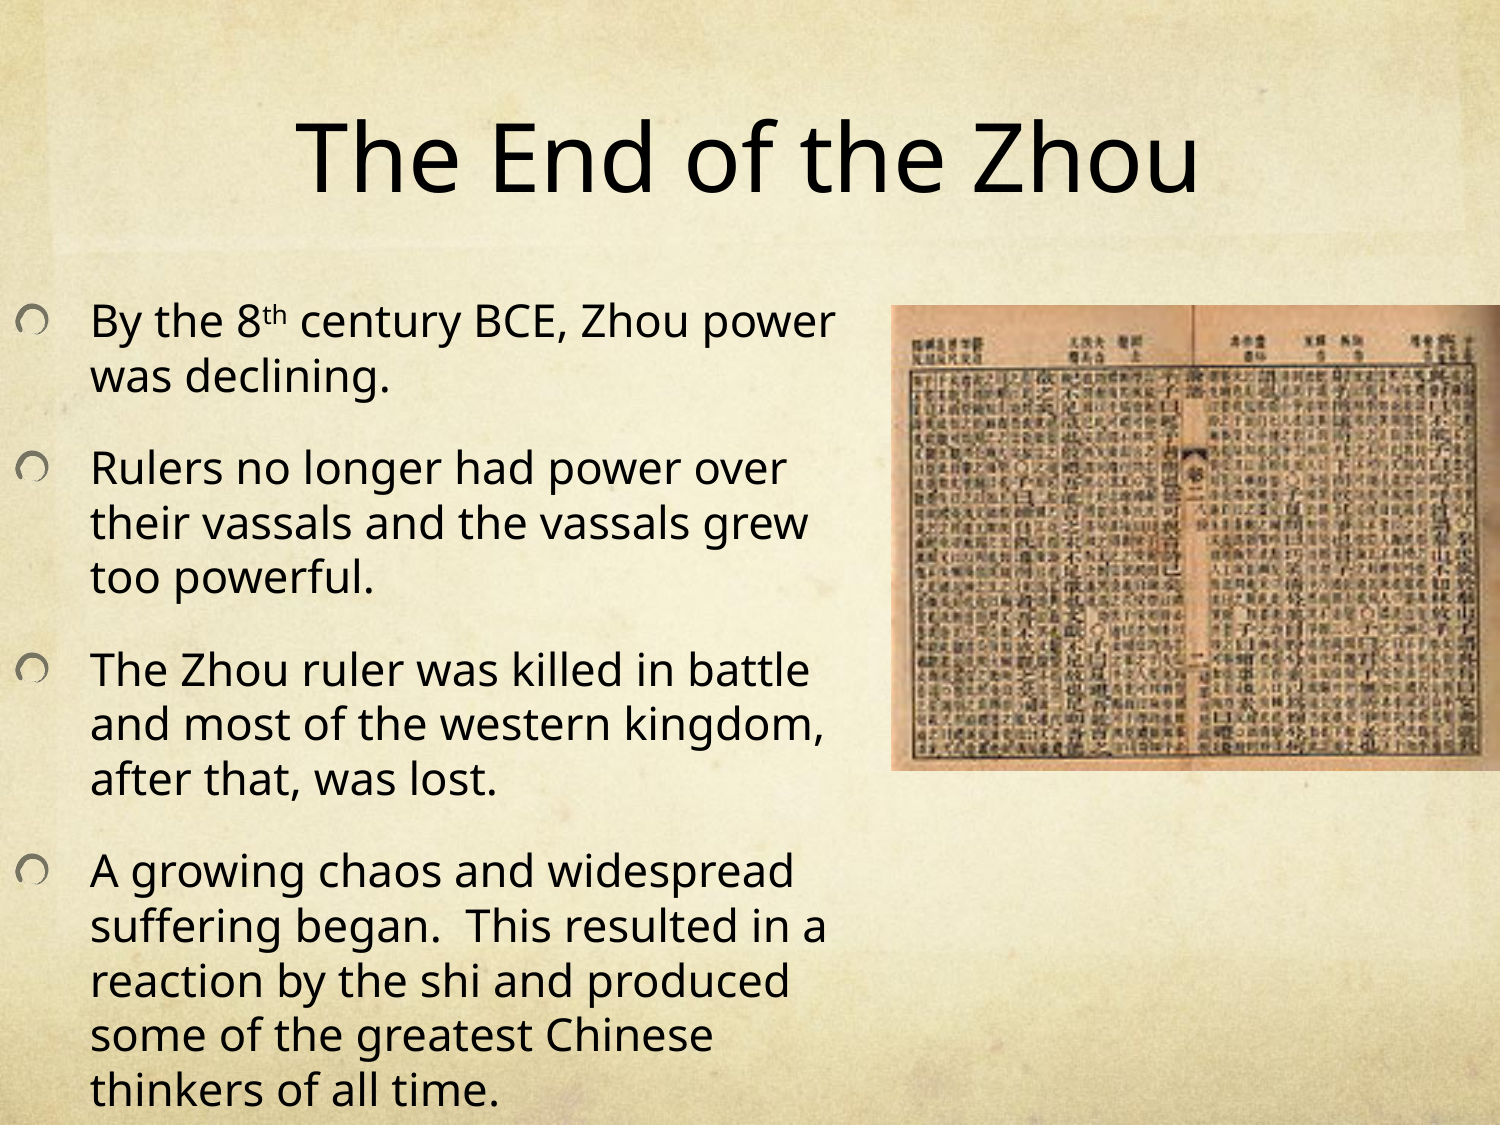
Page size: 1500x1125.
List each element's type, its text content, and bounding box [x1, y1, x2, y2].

picture [15, 450, 50, 483]
list By the 8th century BCE, Zhou power was declining. Rulers no longer had power over their vassals and the vassals grew too powerful. The Zhou ruler was killed in battle and most of the western kingdom, after that, was lost. A growing chaos and widespread suffering began. This resulted in a reaction by the shi and produced some of the greatest Chinese thinkers of all time. [0, 284, 879, 1125]
picture [15, 853, 50, 886]
title The End of the Zhou [150, 82, 1350, 225]
picture [15, 303, 50, 336]
picture [15, 652, 50, 684]
picture [0, 0, 1500, 1125]
